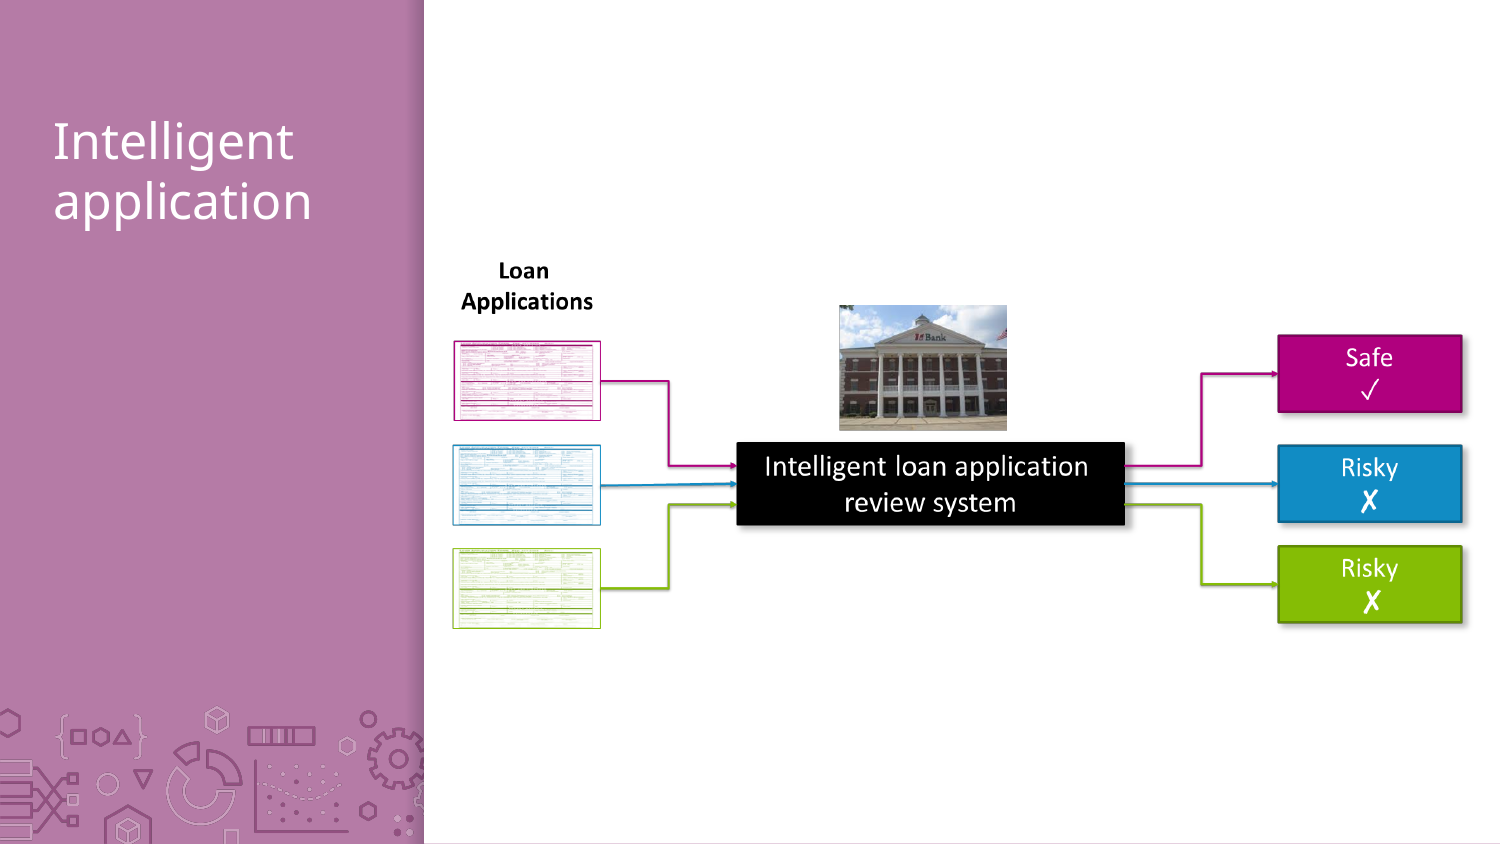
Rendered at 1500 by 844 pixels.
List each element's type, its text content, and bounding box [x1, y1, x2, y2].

picture [0, 701, 424, 844]
picture [444, 246, 1476, 637]
title Intelligent application [38, 94, 375, 748]
